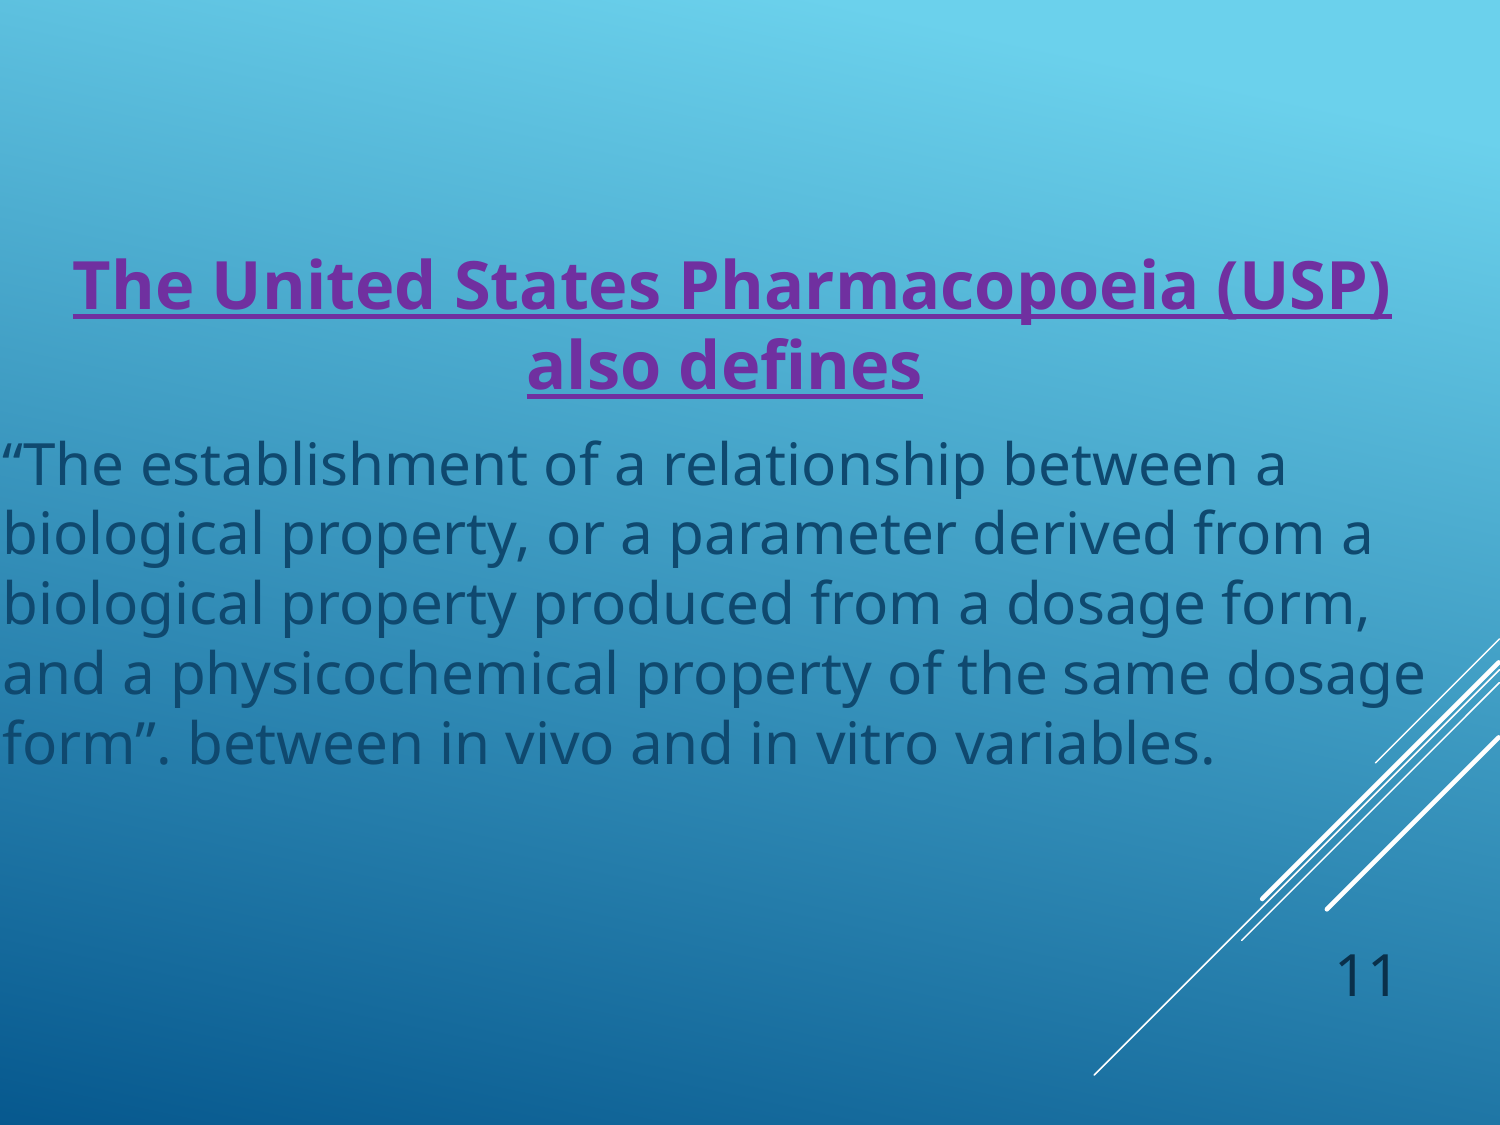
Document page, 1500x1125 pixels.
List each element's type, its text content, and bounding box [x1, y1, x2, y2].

slide_number 11 [1275, 915, 1416, 1025]
list The United States Pharmacopoeia (USP) also defines “The establishment of a relationship between a biological property, or a parameter derived from a biological property produced from a dosage form, and a physicochemical property of the same dosage form”. between in vivo and in vitro variables. [0, 0, 1463, 1125]
